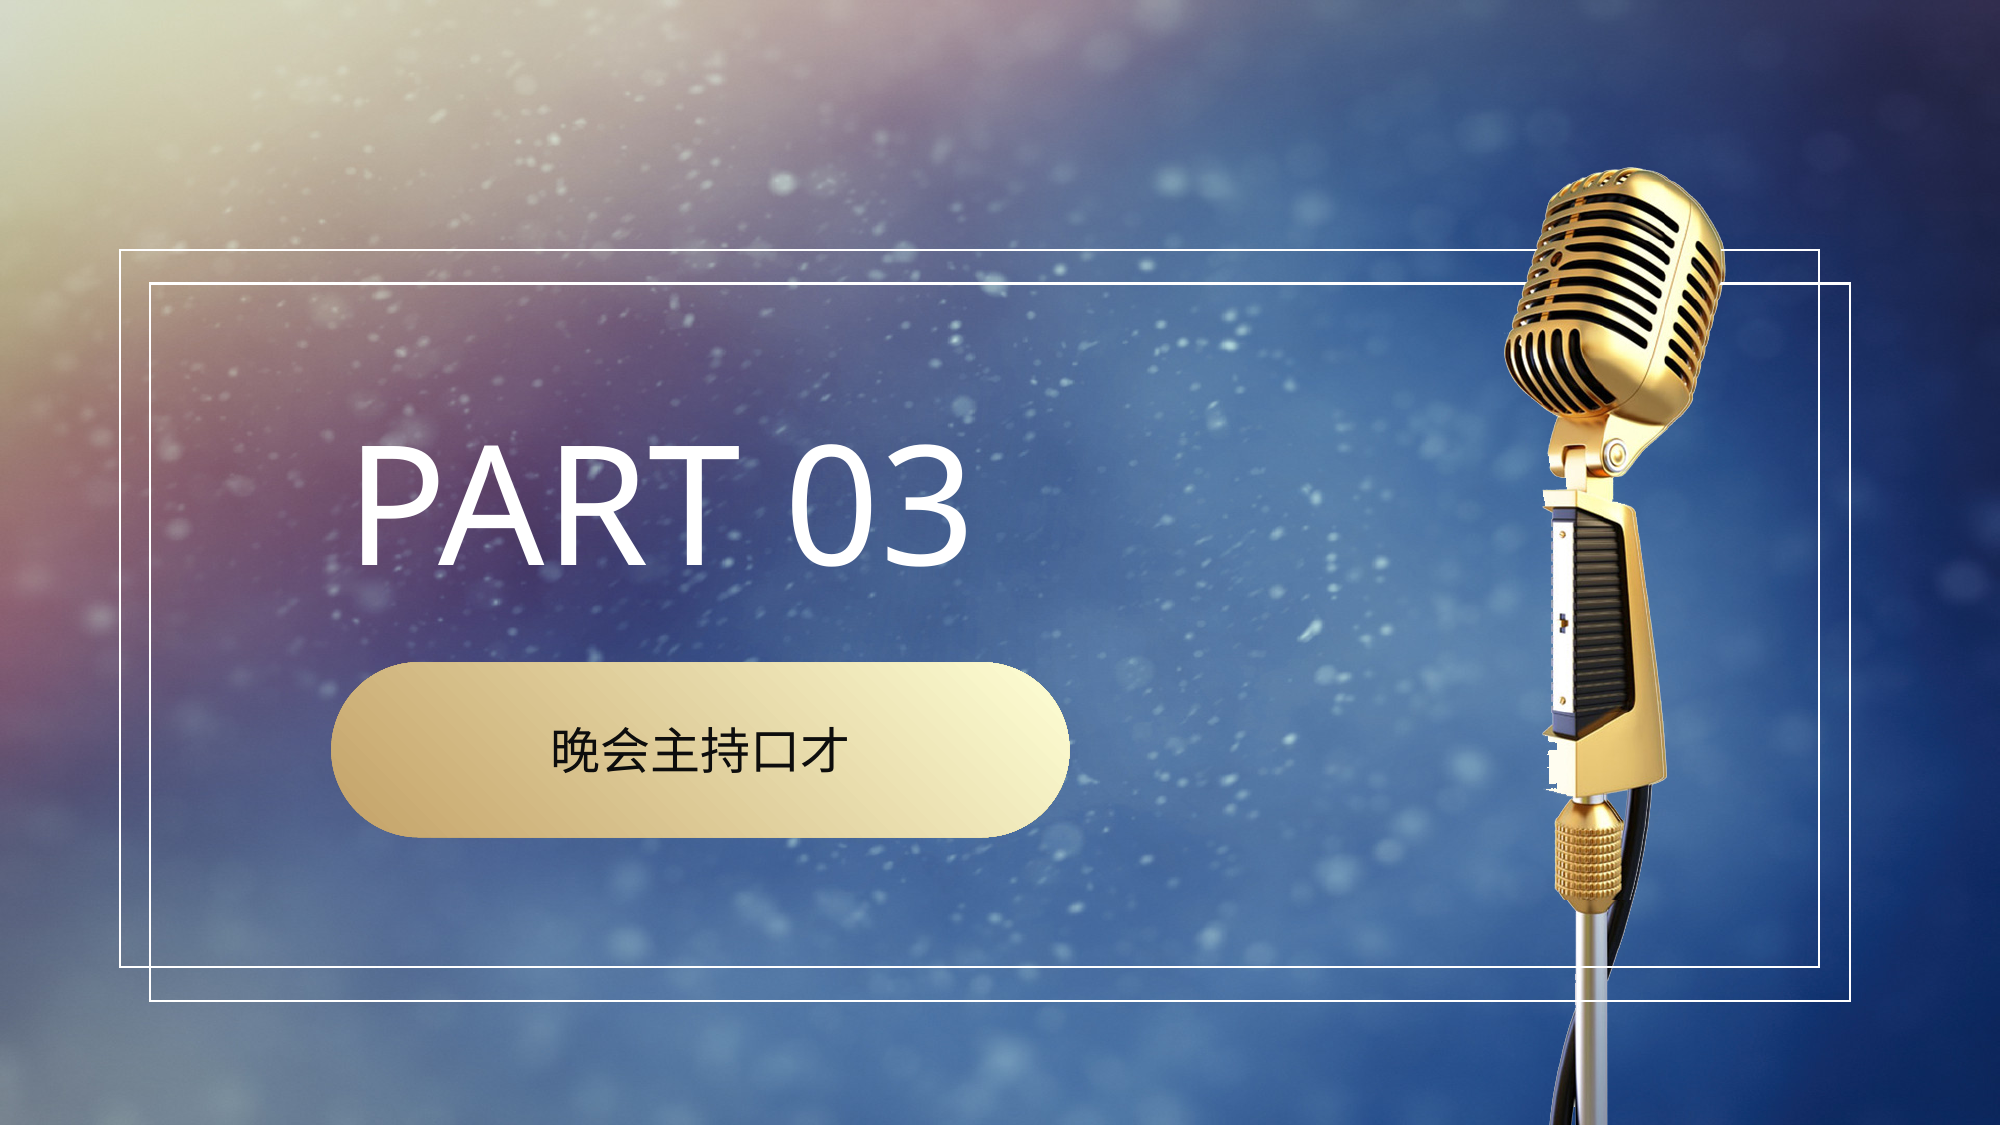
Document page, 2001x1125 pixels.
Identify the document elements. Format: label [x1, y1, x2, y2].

text_box [149, 968, 1181, 1002]
picture [0, 0, 2000, 1125]
text_box [119, 249, 1181, 968]
